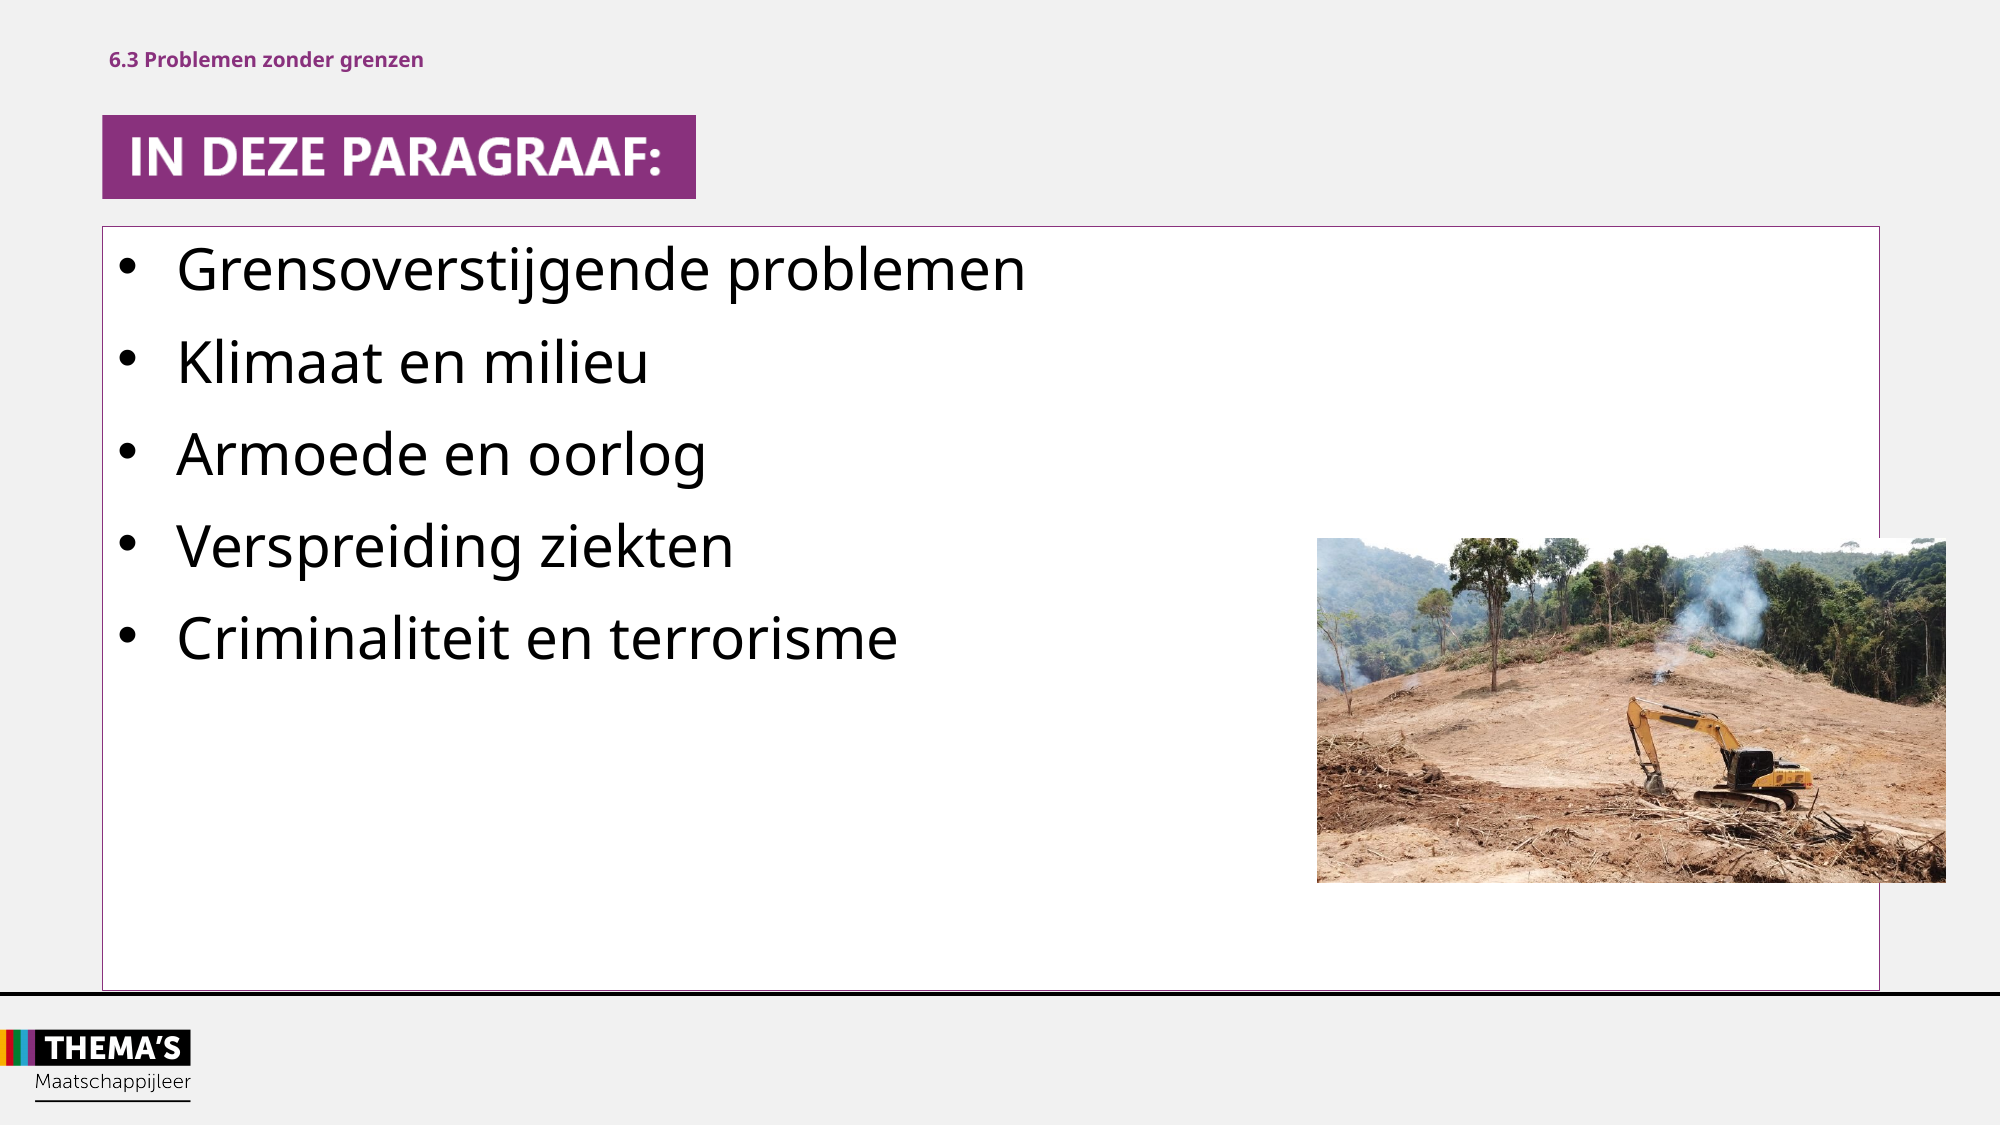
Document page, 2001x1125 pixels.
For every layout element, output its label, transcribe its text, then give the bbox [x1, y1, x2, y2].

list Grensoverstijgende problemen Klimaat en milieu Armoede en oorlog Verspreiding ziekten Criminaliteit en terrorisme [102, 226, 1880, 991]
picture [0, 993, 203, 1125]
list 6.3 Problemen zonder grenzen [94, 33, 941, 88]
picture [1317, 538, 1946, 883]
